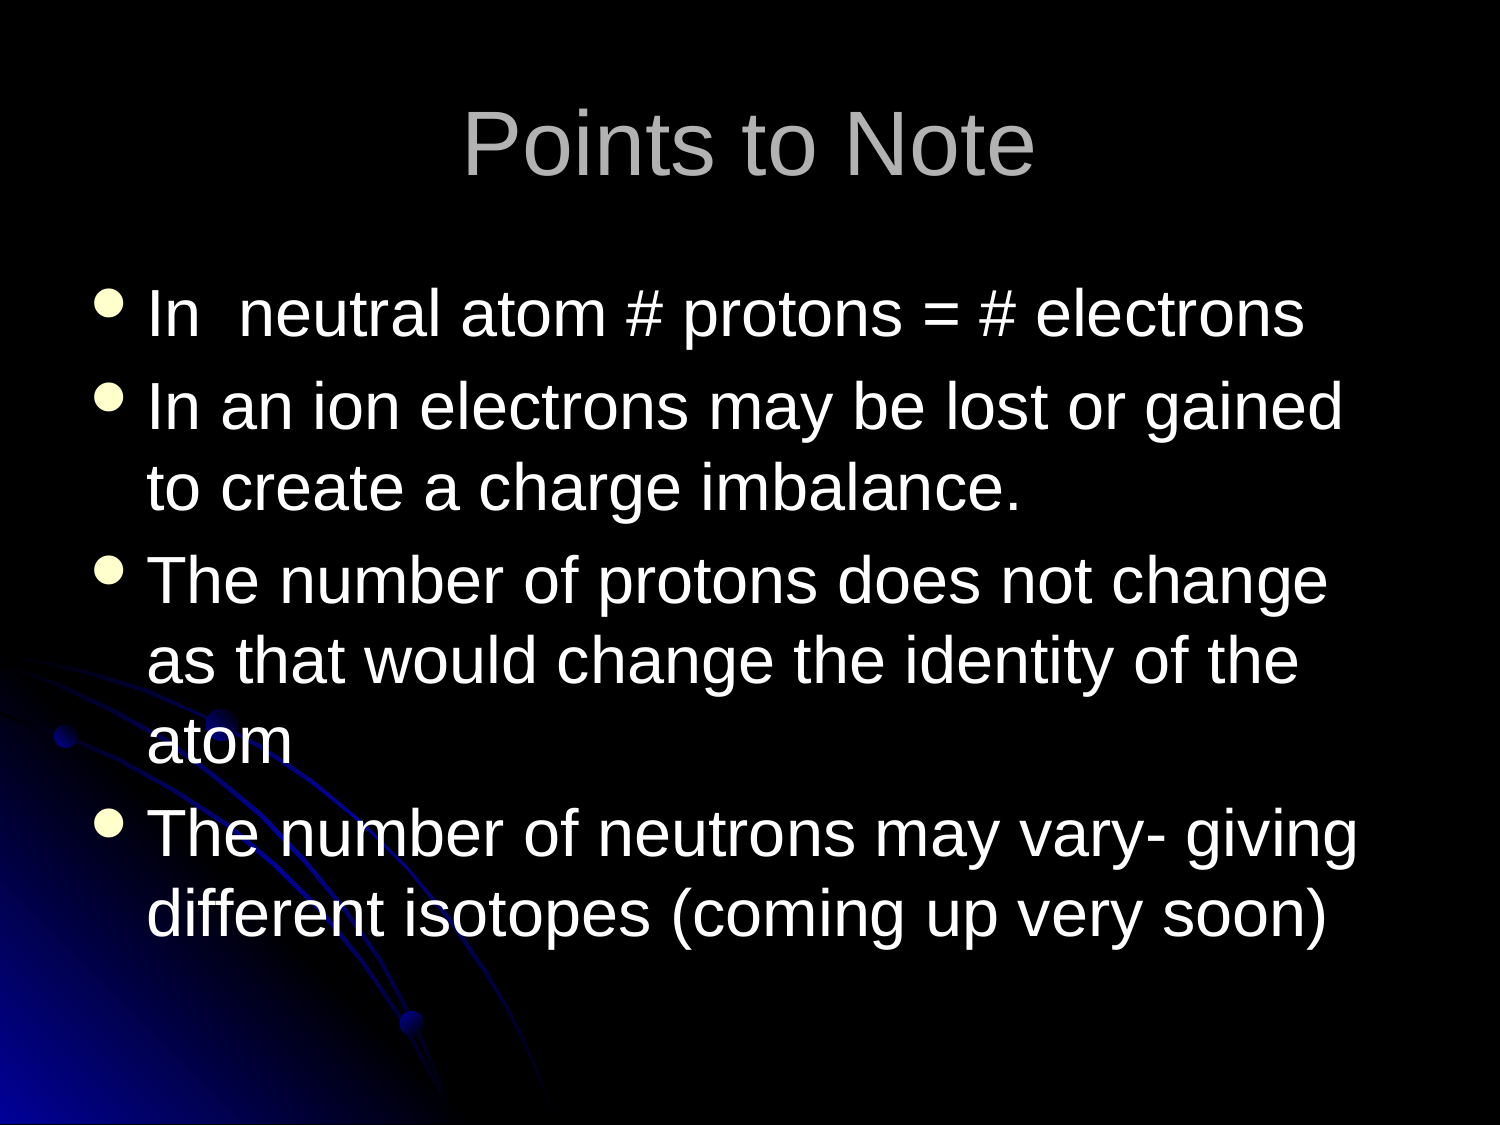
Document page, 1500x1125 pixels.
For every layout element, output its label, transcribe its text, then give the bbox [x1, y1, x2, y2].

list In neutral atom # protons = # electrons In an ion electrons may be lost or gained to create a charge imbalance. The number of protons does not change as that would change the identity of the atom The number of neutrons may vary- giving different isotopes (coming up very soon) [74, 262, 1426, 1006]
title Points to Note [74, 45, 1426, 233]
